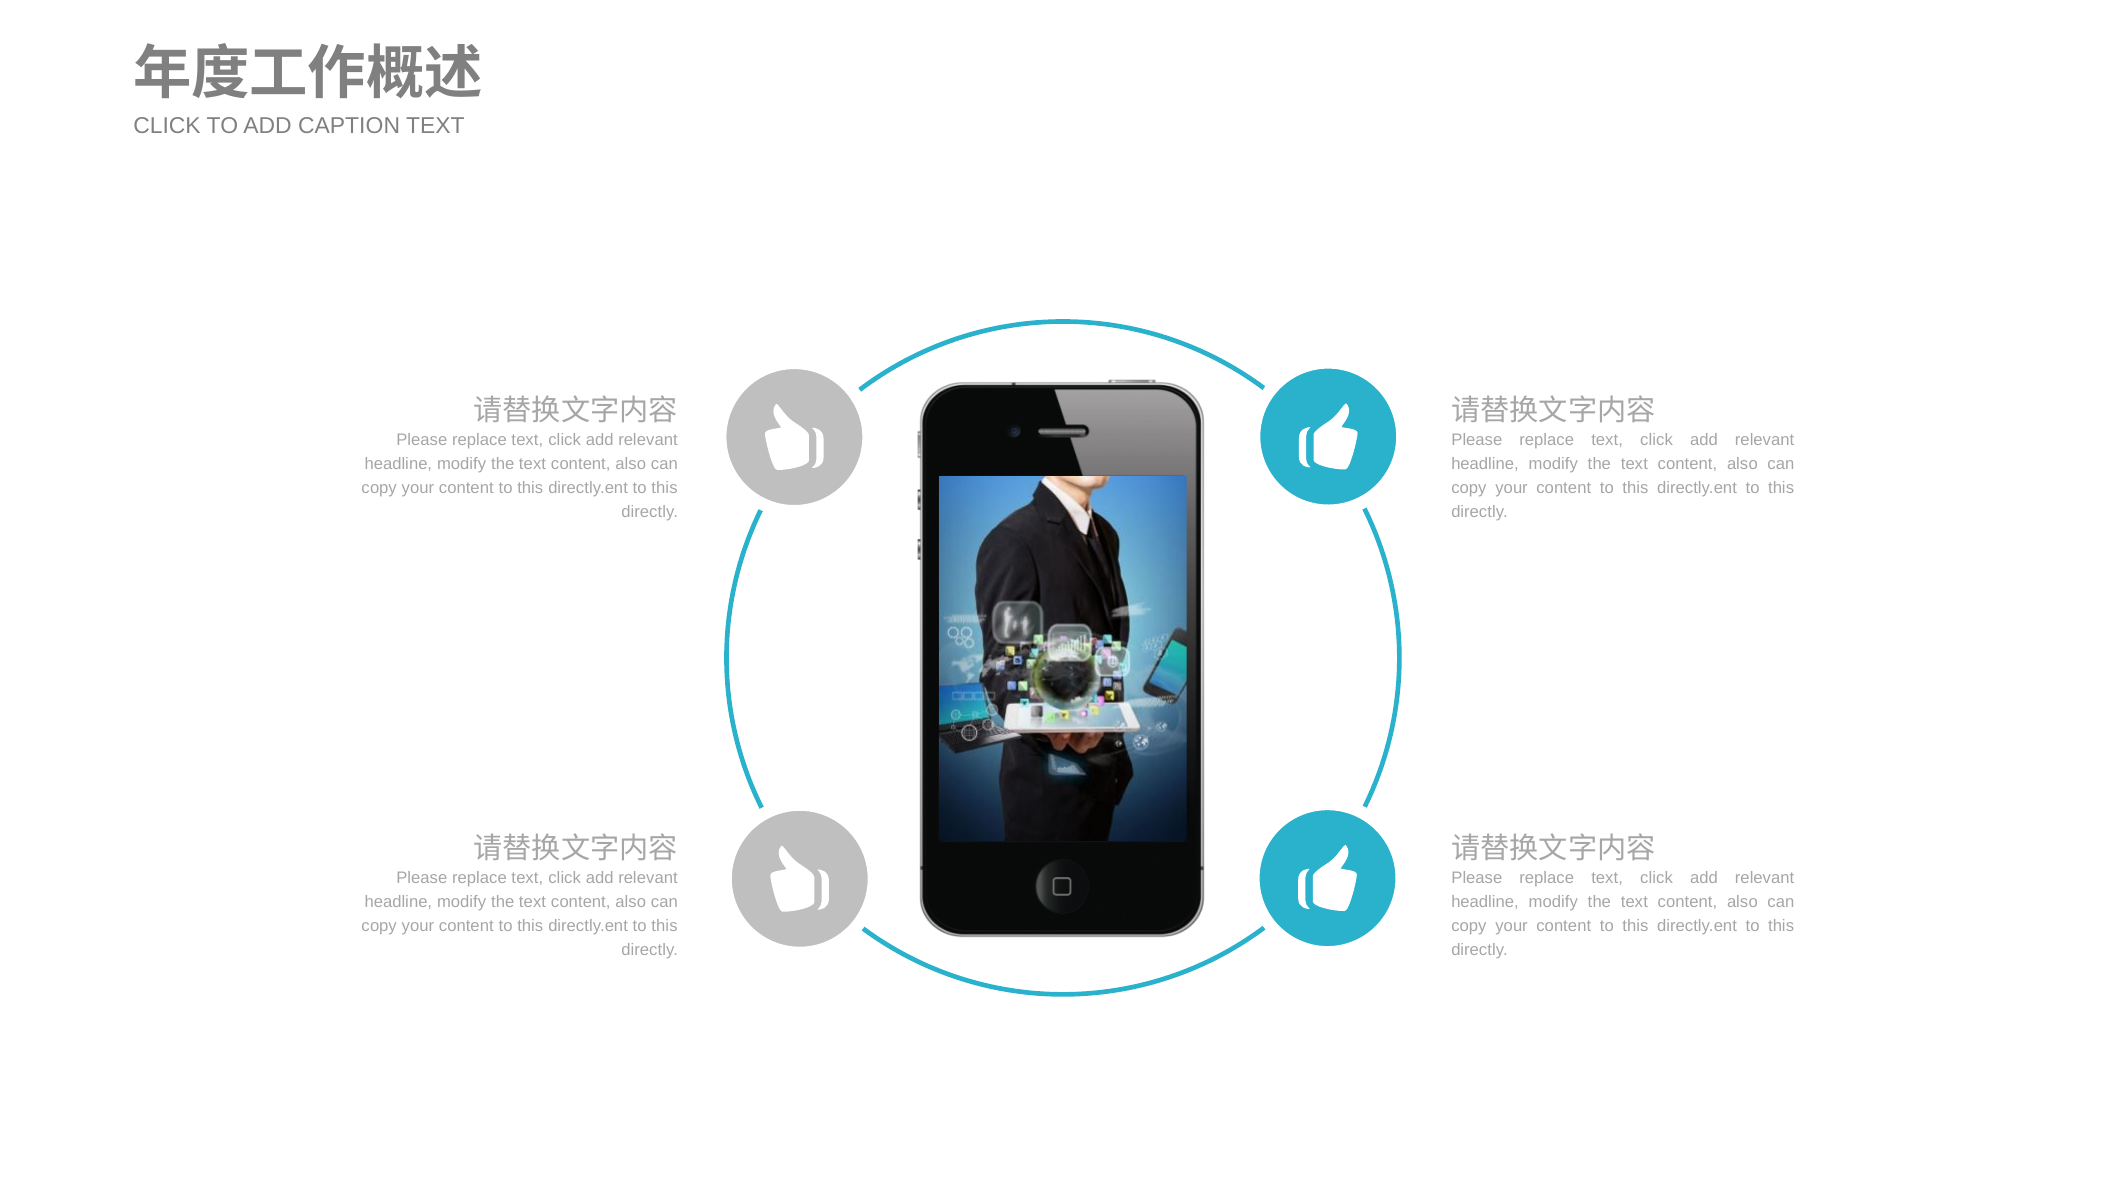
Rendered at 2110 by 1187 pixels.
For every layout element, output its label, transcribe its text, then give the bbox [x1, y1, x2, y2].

text_box Please replace text, click add relevant headline, modify the text content, also can copy your content to this directly.ent to this directly. [319, 856, 693, 973]
text_box [725, 320, 1401, 996]
text_box 年度工作概述 [133, 35, 513, 106]
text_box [908, 377, 1218, 939]
text_box Please replace text, click add relevant headline, modify the text content, also can copy your content to this directly.ent to this directly. [1436, 417, 1810, 535]
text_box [1254, 362, 1403, 511]
text_box 请替换文字内容 [402, 814, 693, 856]
text_box Please replace text, click add relevant headline, modify the text content, also can copy your content to this directly.ent to this directly. [1436, 856, 1810, 973]
text_box Please replace text, click add relevant headline, modify the text content, also can copy your content to this directly.ent to this directly. [319, 417, 693, 535]
text_box 请替换文字内容 [1436, 376, 1727, 417]
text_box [725, 804, 874, 953]
text_box CLICK TO ADD CAPTION TEXT [133, 110, 513, 138]
text_box 请替换文字内容 [402, 376, 693, 417]
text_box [720, 362, 869, 512]
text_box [1253, 803, 1402, 953]
text_box 请替换文字内容 [1436, 814, 1727, 856]
